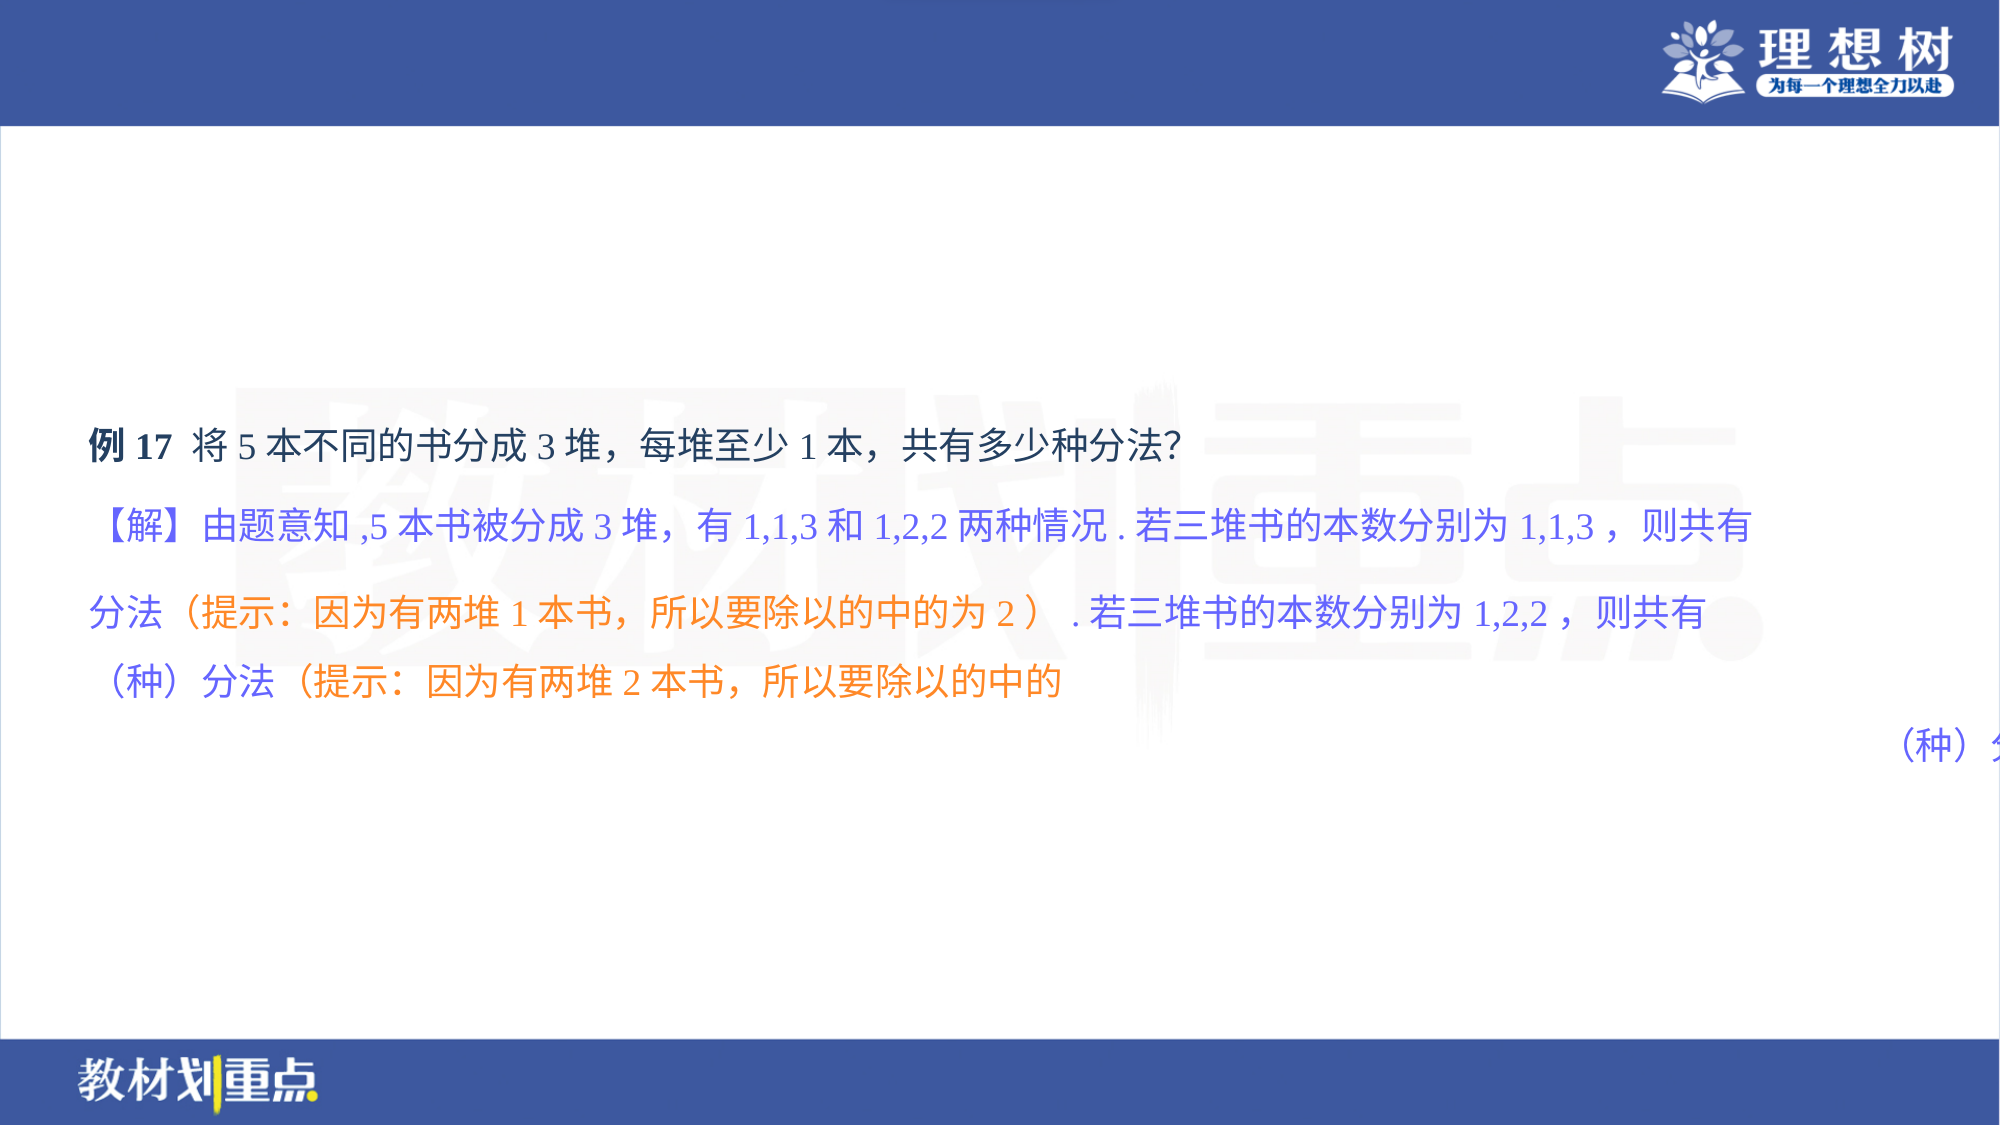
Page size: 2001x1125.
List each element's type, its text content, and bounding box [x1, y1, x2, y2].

picture [0, 0, 2000, 1125]
text_box 例17 将5本不同的书分成3堆，每堆至少1本，共有多少种分法？ [88, 399, 1911, 460]
